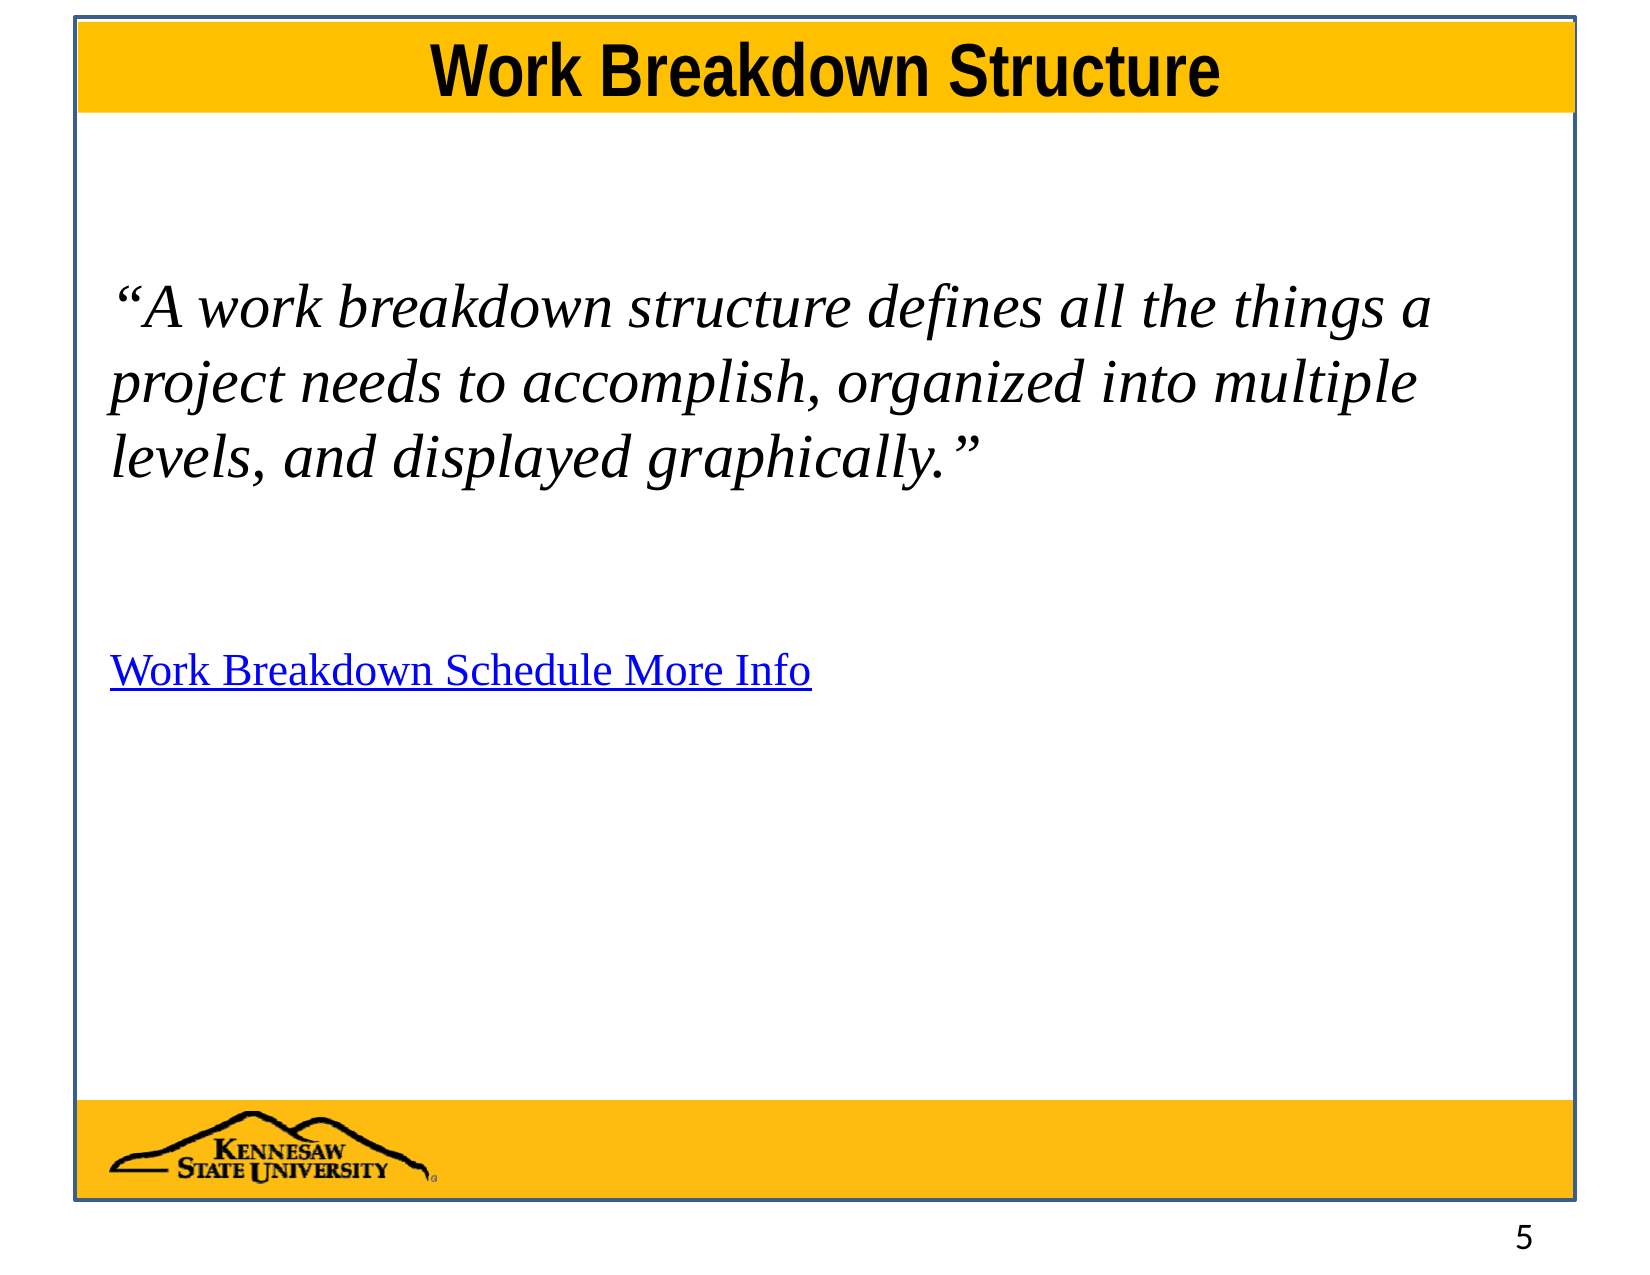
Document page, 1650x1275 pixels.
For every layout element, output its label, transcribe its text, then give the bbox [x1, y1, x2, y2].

picture [108, 1111, 437, 1184]
title Work Breakdown Structure [77, 21, 1575, 113]
list “A work breakdown structure defines all the things a project needs to accomplish, organized into multiple levels, and displayed graphically.” Work Breakdown Schedule More Info [110, 264, 1475, 699]
